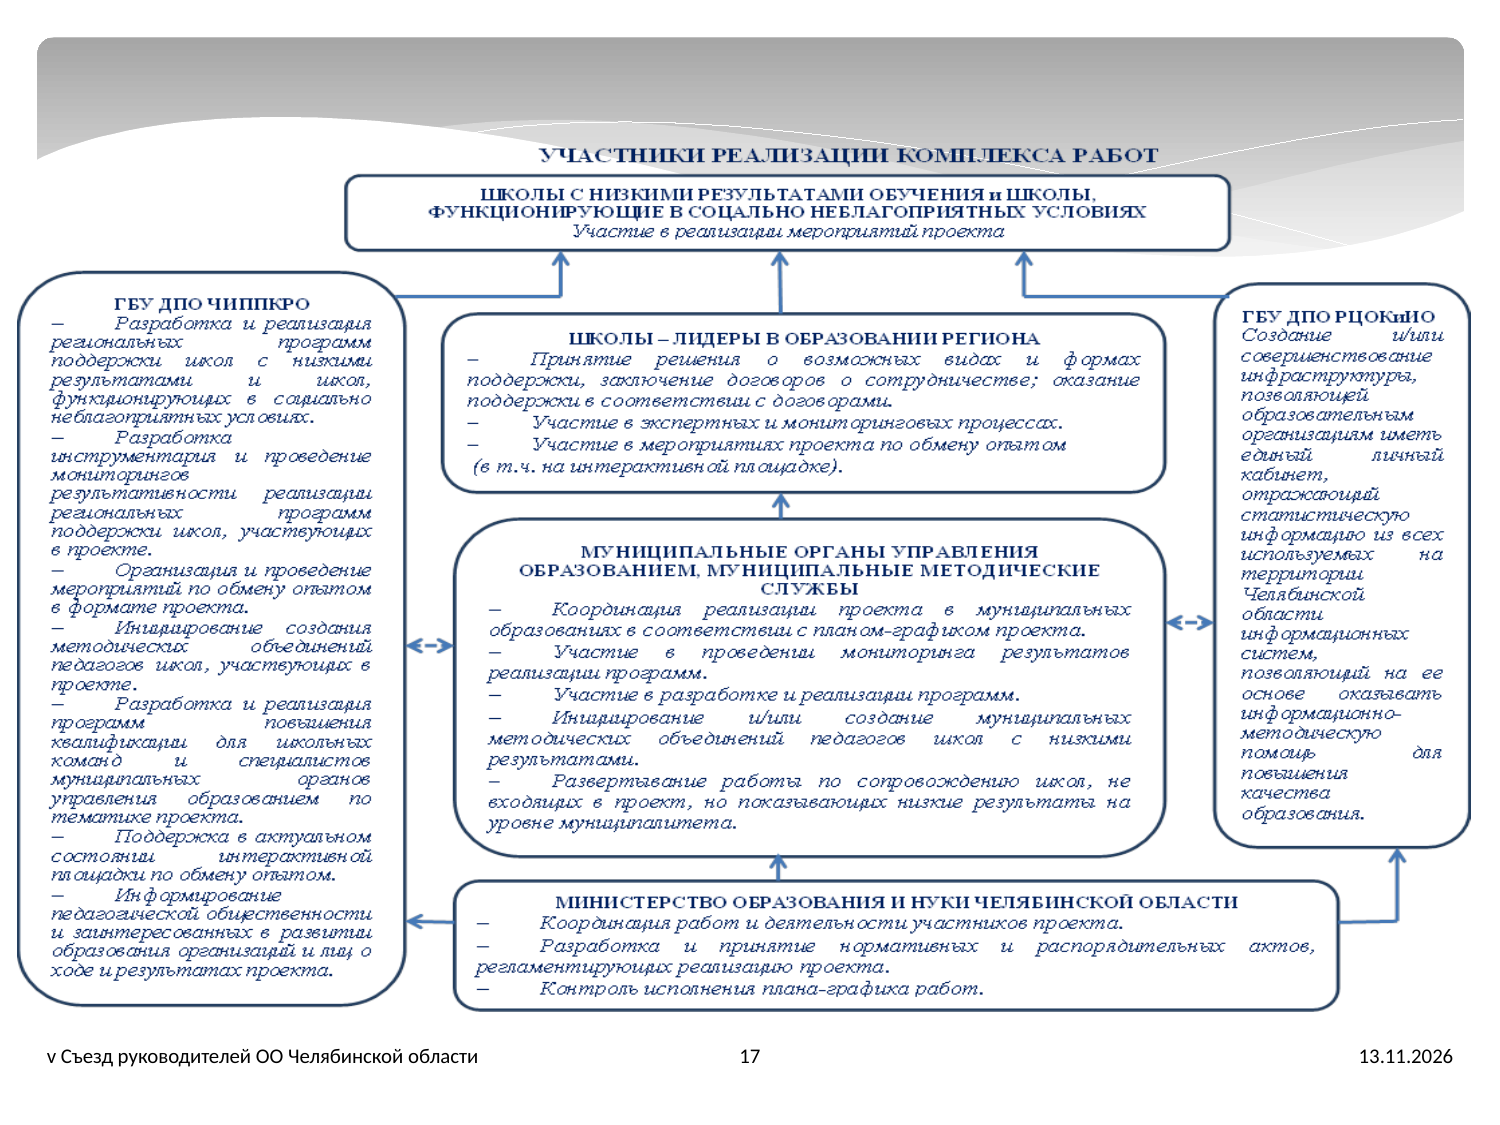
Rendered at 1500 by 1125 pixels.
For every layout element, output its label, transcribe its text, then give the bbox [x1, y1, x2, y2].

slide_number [847, 1055, 1469, 1086]
slide_number 17 [654, 1055, 846, 1086]
footer v Съезд руководителей ОО Челябинской области [31, 1036, 653, 1086]
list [17, 136, 1471, 1012]
